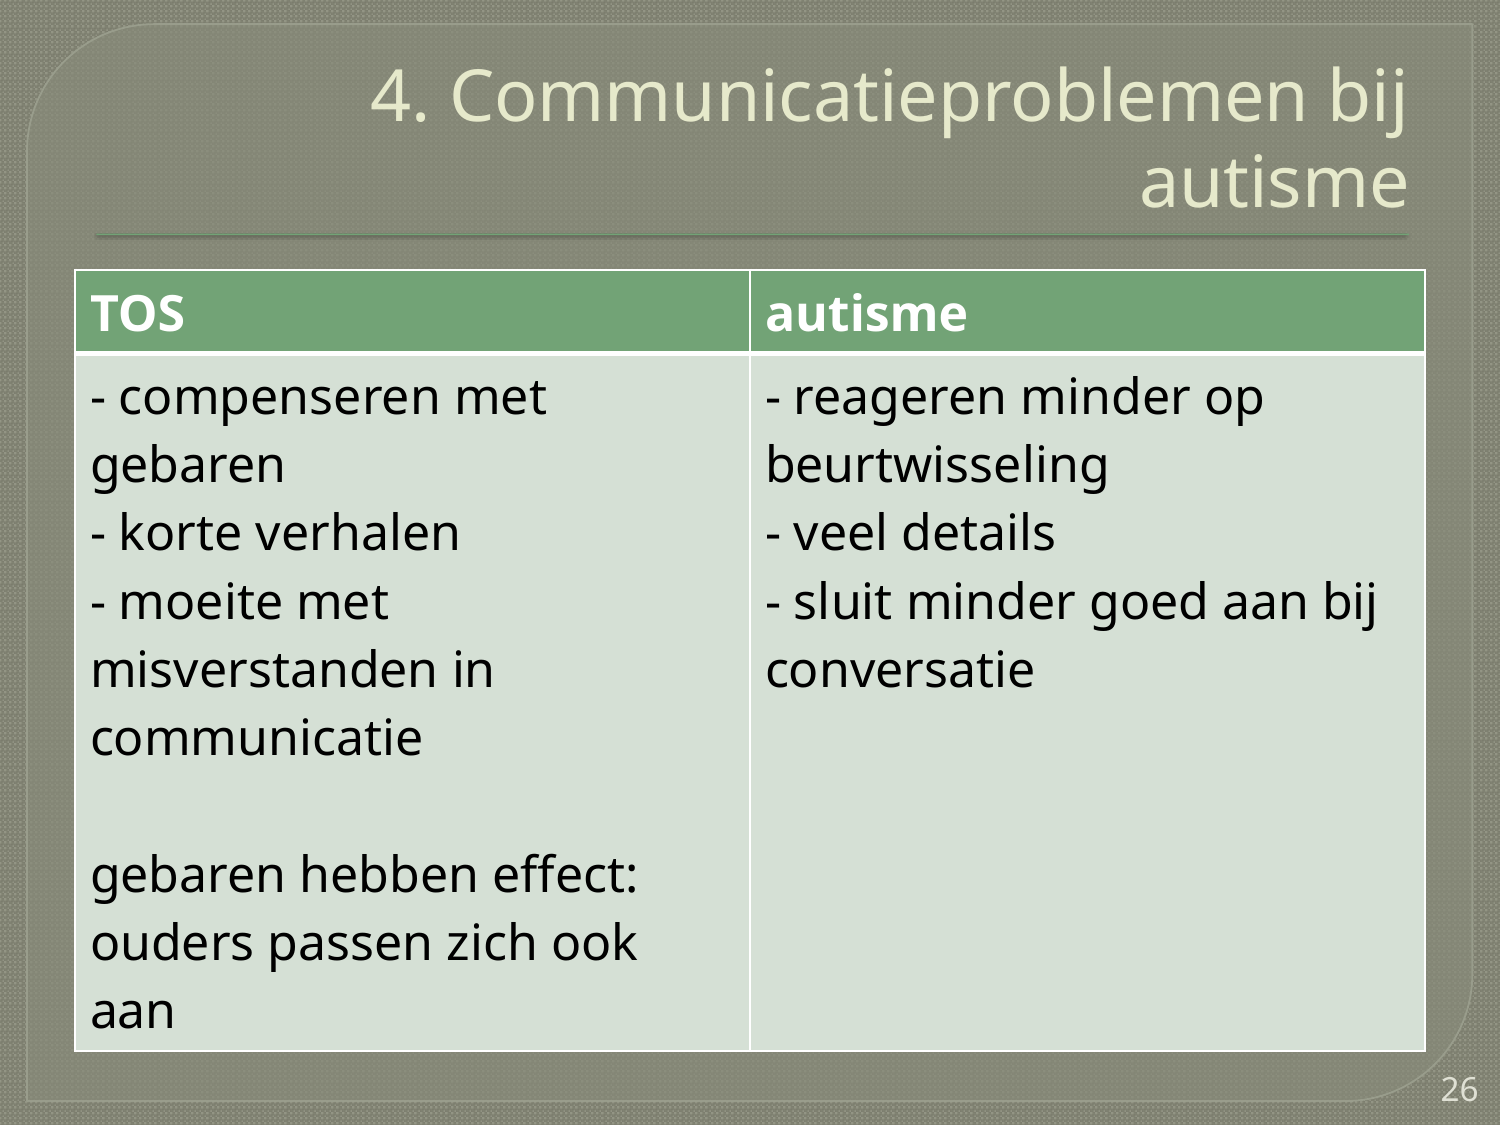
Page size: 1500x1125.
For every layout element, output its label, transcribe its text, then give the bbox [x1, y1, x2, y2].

table_header TOS [76, 271, 749, 351]
table_cell - compenseren met gebaren - korte verhalen - moeite met misverstanden in communicatie gebaren hebben effect: ouders passen zich ook aan [76, 356, 749, 1050]
table_cell - reageren minder op beurtwisseling - veel details - sluit minder goed aan bij conversatie [751, 356, 1424, 1050]
title 4. Communicatieproblemen bij autisme [75, 41, 1425, 230]
table_header autisme [751, 271, 1424, 351]
slide_number 26 [1417, 1068, 1494, 1114]
